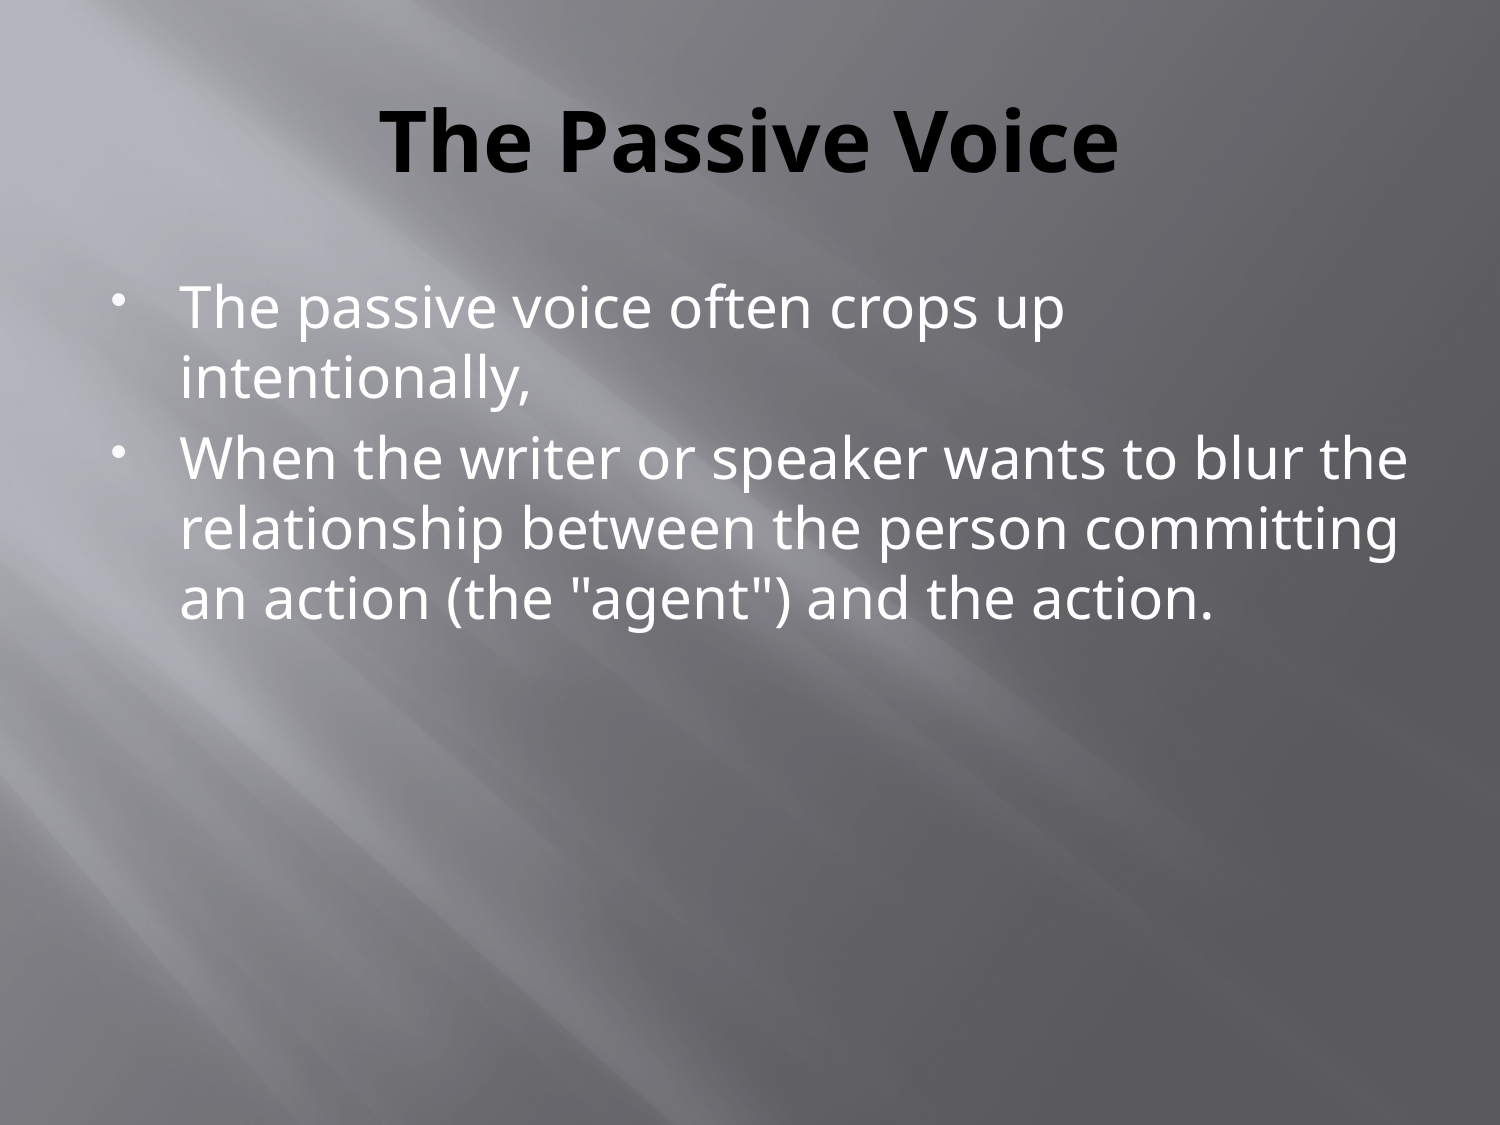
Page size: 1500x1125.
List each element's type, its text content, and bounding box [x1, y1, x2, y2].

list The passive voice often crops up intentionally, When the writer or speaker wants to blur the relationship between the person committing an action (the "agent") and the action. [75, 262, 1425, 1035]
title The Passive Voice [75, 45, 1425, 233]
